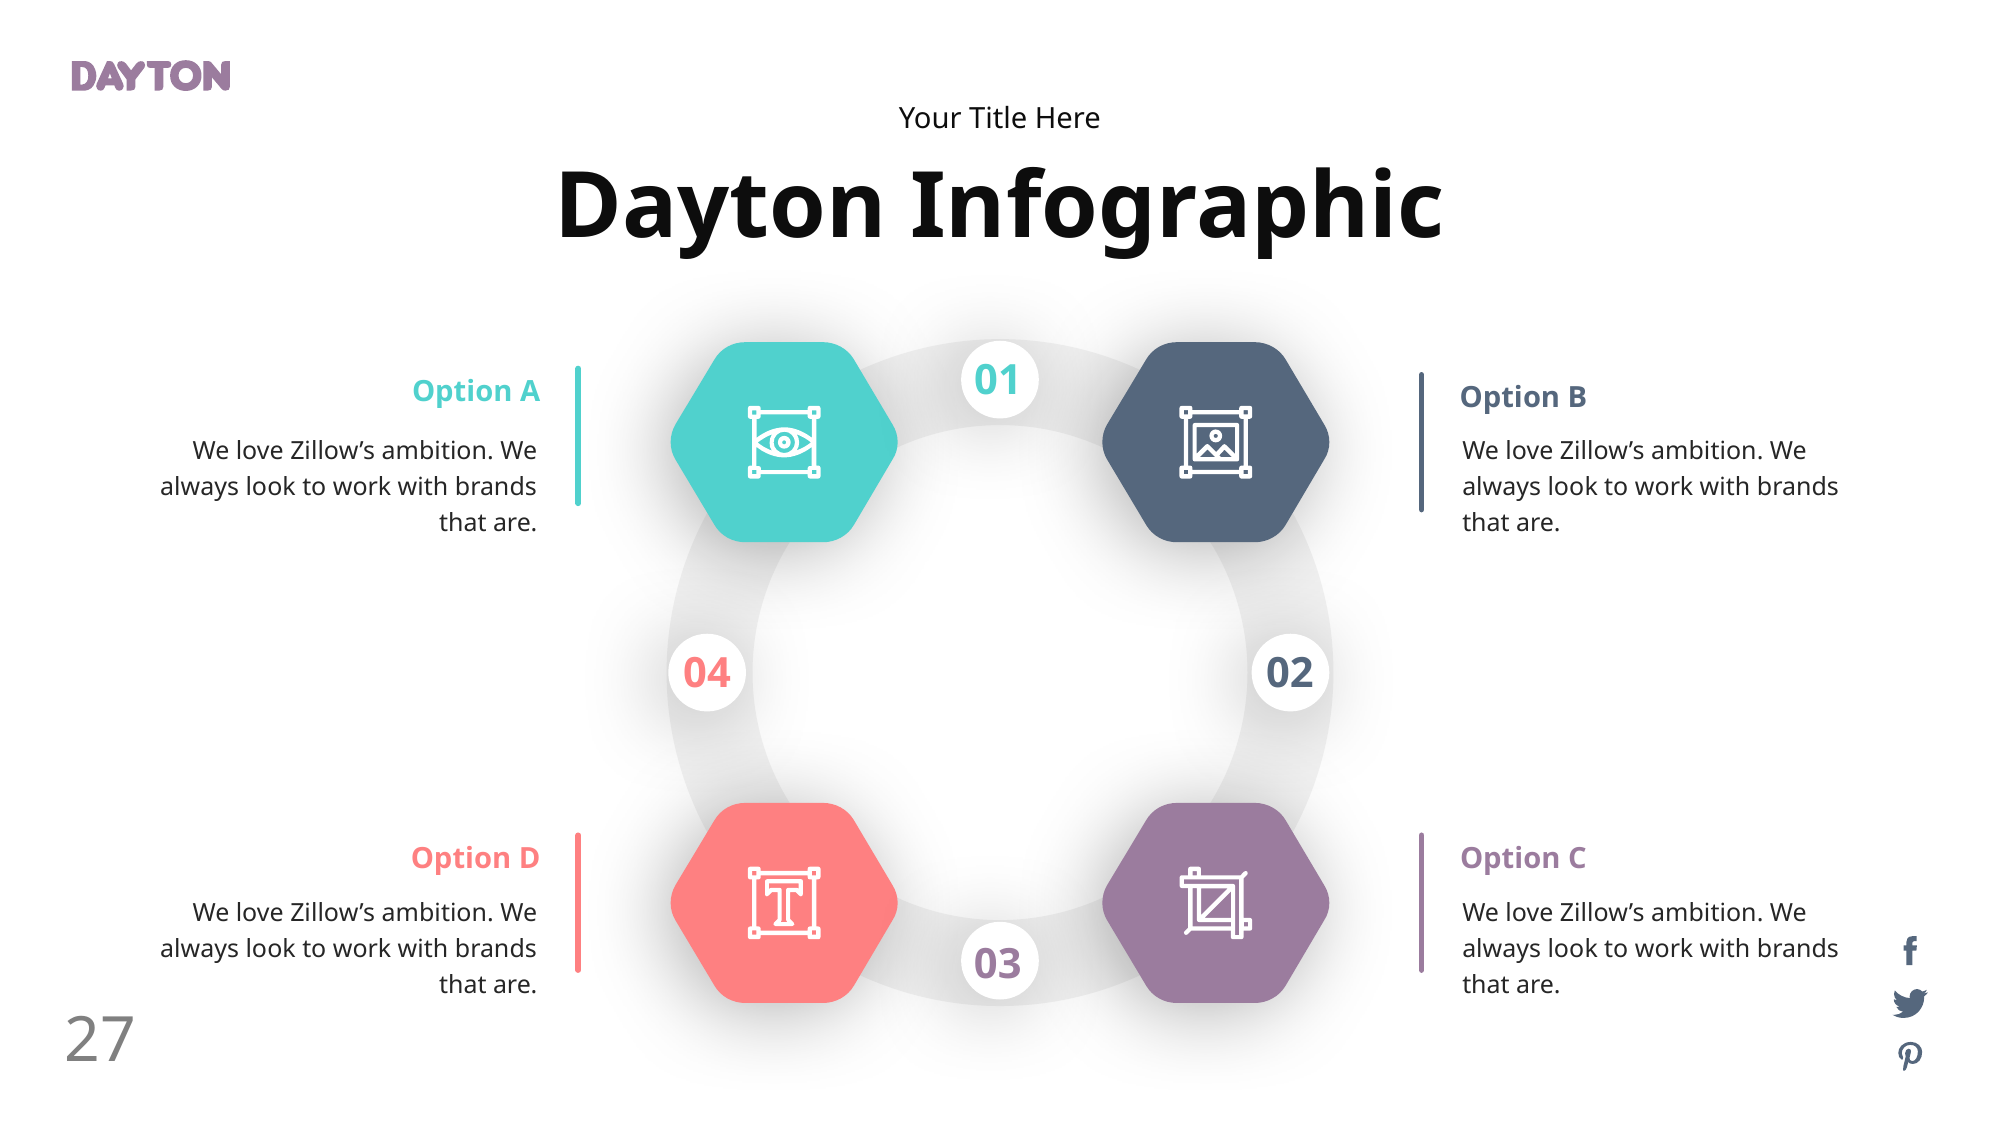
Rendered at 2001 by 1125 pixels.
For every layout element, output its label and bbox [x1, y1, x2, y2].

text_box [1421, 371, 1860, 510]
text_box [139, 831, 579, 972]
text_box [588, 91, 1411, 265]
text_box [1421, 831, 1860, 972]
text_box [139, 365, 579, 510]
text_box [667, 340, 1332, 1003]
